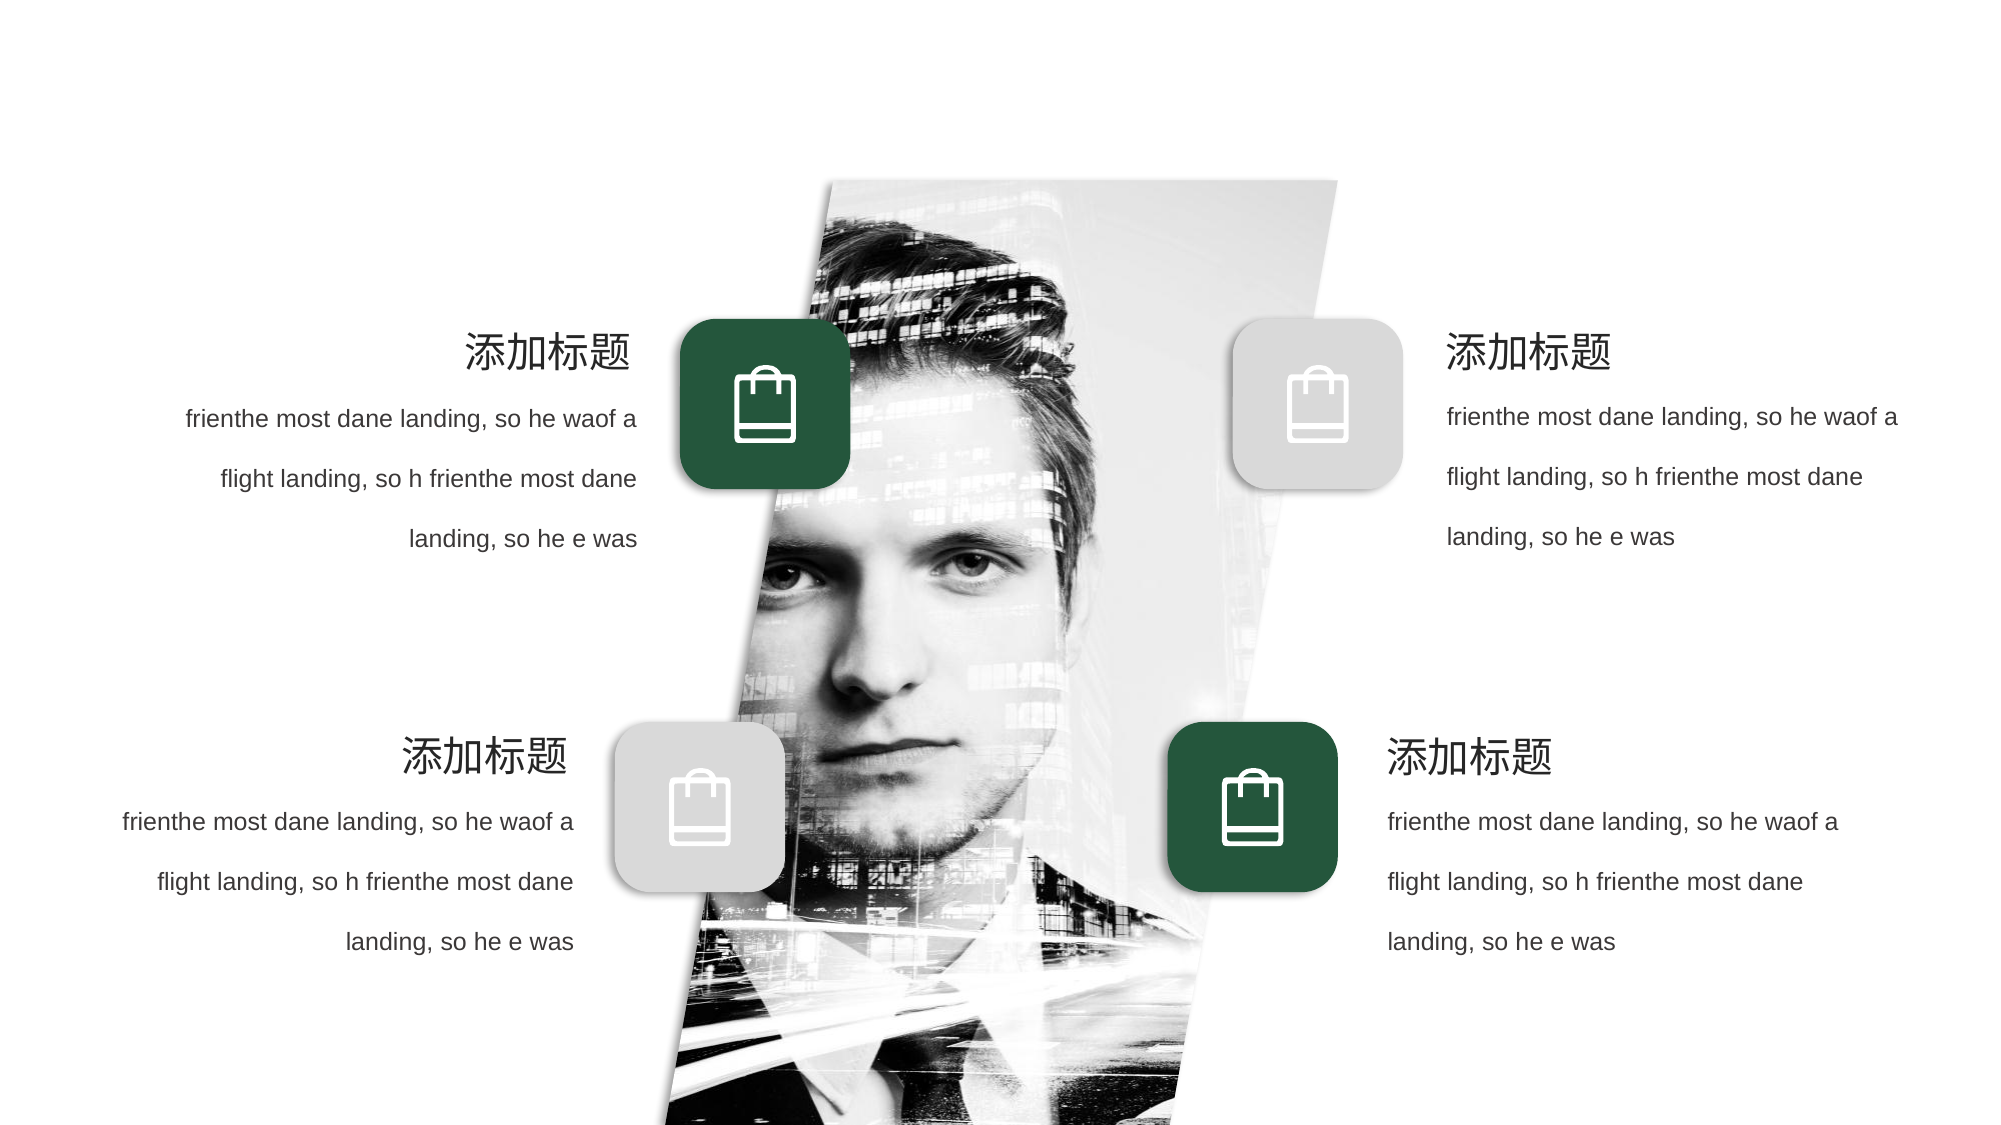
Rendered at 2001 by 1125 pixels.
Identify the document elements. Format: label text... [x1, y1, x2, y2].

text_box [669, 768, 731, 847]
text_box [1221, 768, 1284, 847]
text_box [613, 720, 787, 894]
text_box [664, 179, 1340, 1125]
text_box frienthe most dane landing, so he waof a flight landing, so h frienthe most dane landing, so he e was [1432, 363, 1917, 618]
text_box frienthe most dane landing, so he waof a flight landing, so h frienthe most dane landing, so he e was [1372, 768, 1857, 1023]
text_box 添加标题 [386, 721, 583, 768]
text_box 添加标题 [1430, 318, 1628, 384]
text_box [1287, 365, 1349, 443]
text_box 添加标题 [1371, 723, 1568, 789]
text_box frienthe most dane landing, so he waof a flight landing, so h frienthe most dane landing, so he e was [168, 365, 653, 620]
text_box [1231, 317, 1405, 491]
text_box frienthe most dane landing, so he waof a flight landing, so h frienthe most dane landing, so he e was [105, 768, 590, 1023]
text_box 添加标题 [449, 318, 646, 365]
text_box [1166, 720, 1339, 894]
text_box [678, 317, 852, 491]
text_box [734, 365, 796, 443]
